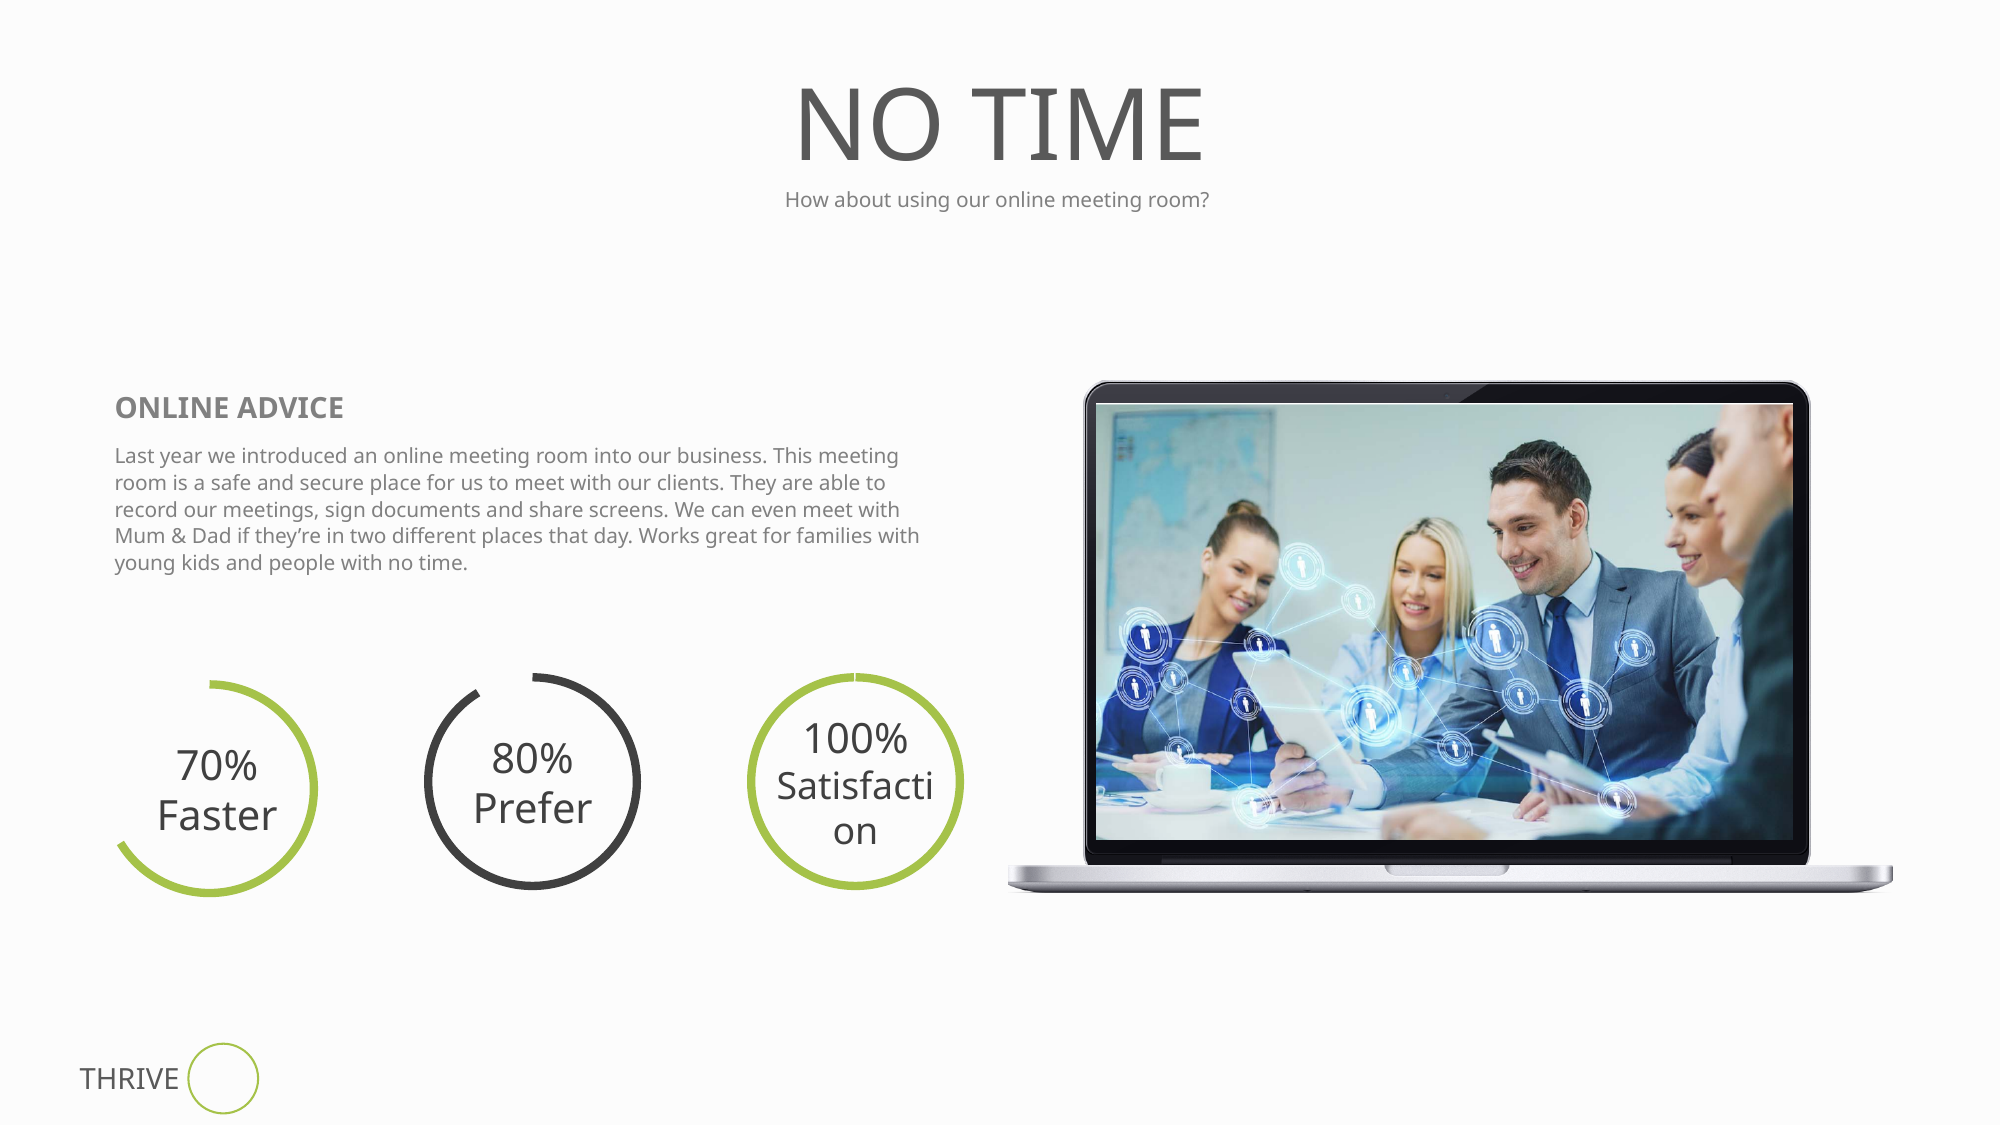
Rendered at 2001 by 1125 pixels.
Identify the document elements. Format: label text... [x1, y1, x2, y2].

picture [1008, 380, 1900, 894]
text_box ONLINE ADVICE Last year we introduced an online meeting room into our business. This meeting room is a safe and secure place for us to meet with our clients. They are able to record our meetings, sign documents and share screens. We can even meet with Mum & Dad if they’re in two different places that day. Works great for families with young kids and people with no time. [99, 379, 960, 583]
text_box 80% Prefer [427, 676, 638, 887]
text_box 70% Faster [119, 683, 315, 894]
text_box 100% Satisfaction [750, 676, 961, 887]
text_box THRIVE [64, 1053, 195, 1103]
text_box NO TIME [777, 53, 1223, 179]
text_box How about using our online meeting room? [769, 179, 1230, 219]
text_box [195, 1042, 260, 1115]
